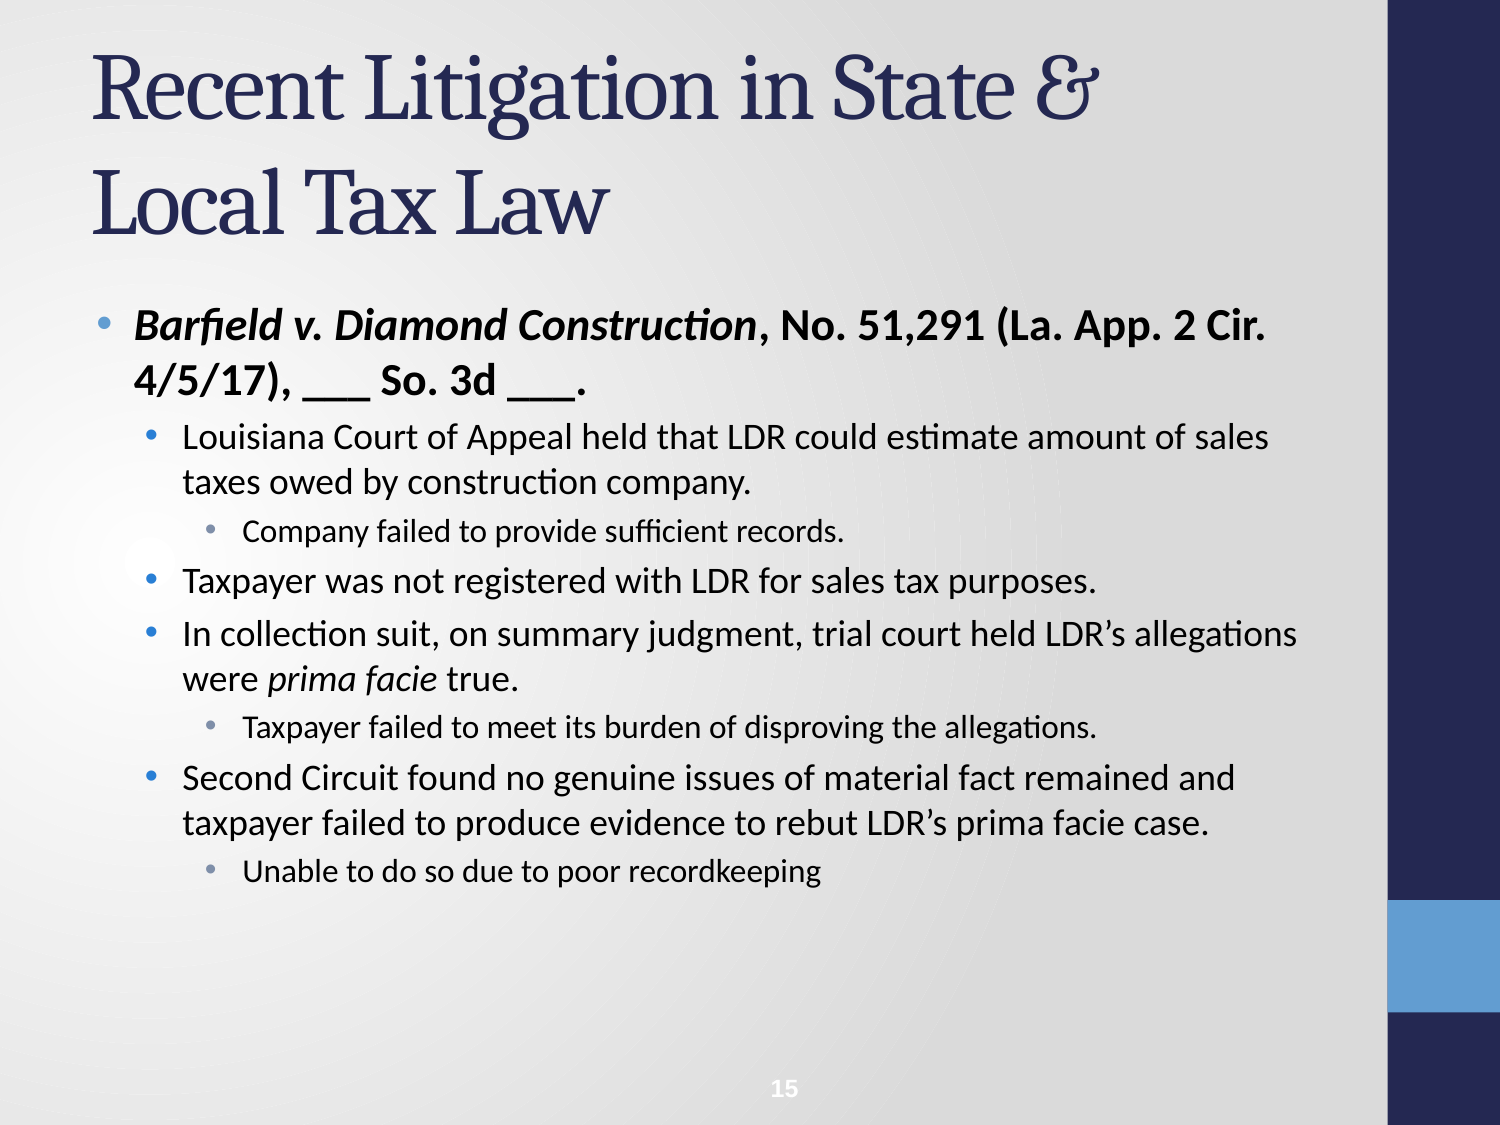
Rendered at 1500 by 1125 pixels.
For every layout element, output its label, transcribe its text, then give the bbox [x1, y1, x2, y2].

text_box 15 [609, 1065, 960, 1125]
title Recent Litigation in State & Local Tax Law [75, 45, 1325, 233]
list Barfield v. Diamond Construction, No. 51,291 (La. App. 2 Cir. 4/5/17), ___ So. 3d ___. Louisiana Court of Appeal held that LDR could estimate amount of sales taxes owed by construction company. Company failed to provide sufficient records. Taxpayer was not registered with LDR for sales tax purposes. In collection suit, on summary judgment, trial court held LDR’s allegations were prima facie true. Taxpayer failed to meet its burden of disproving the allegations. Second Circuit found no genuine issues of material fact remained and taxpayer failed to produce evidence to rebut LDR’s prima facie case. Unable to do so due to poor recordkeeping [62, 287, 1363, 1066]
